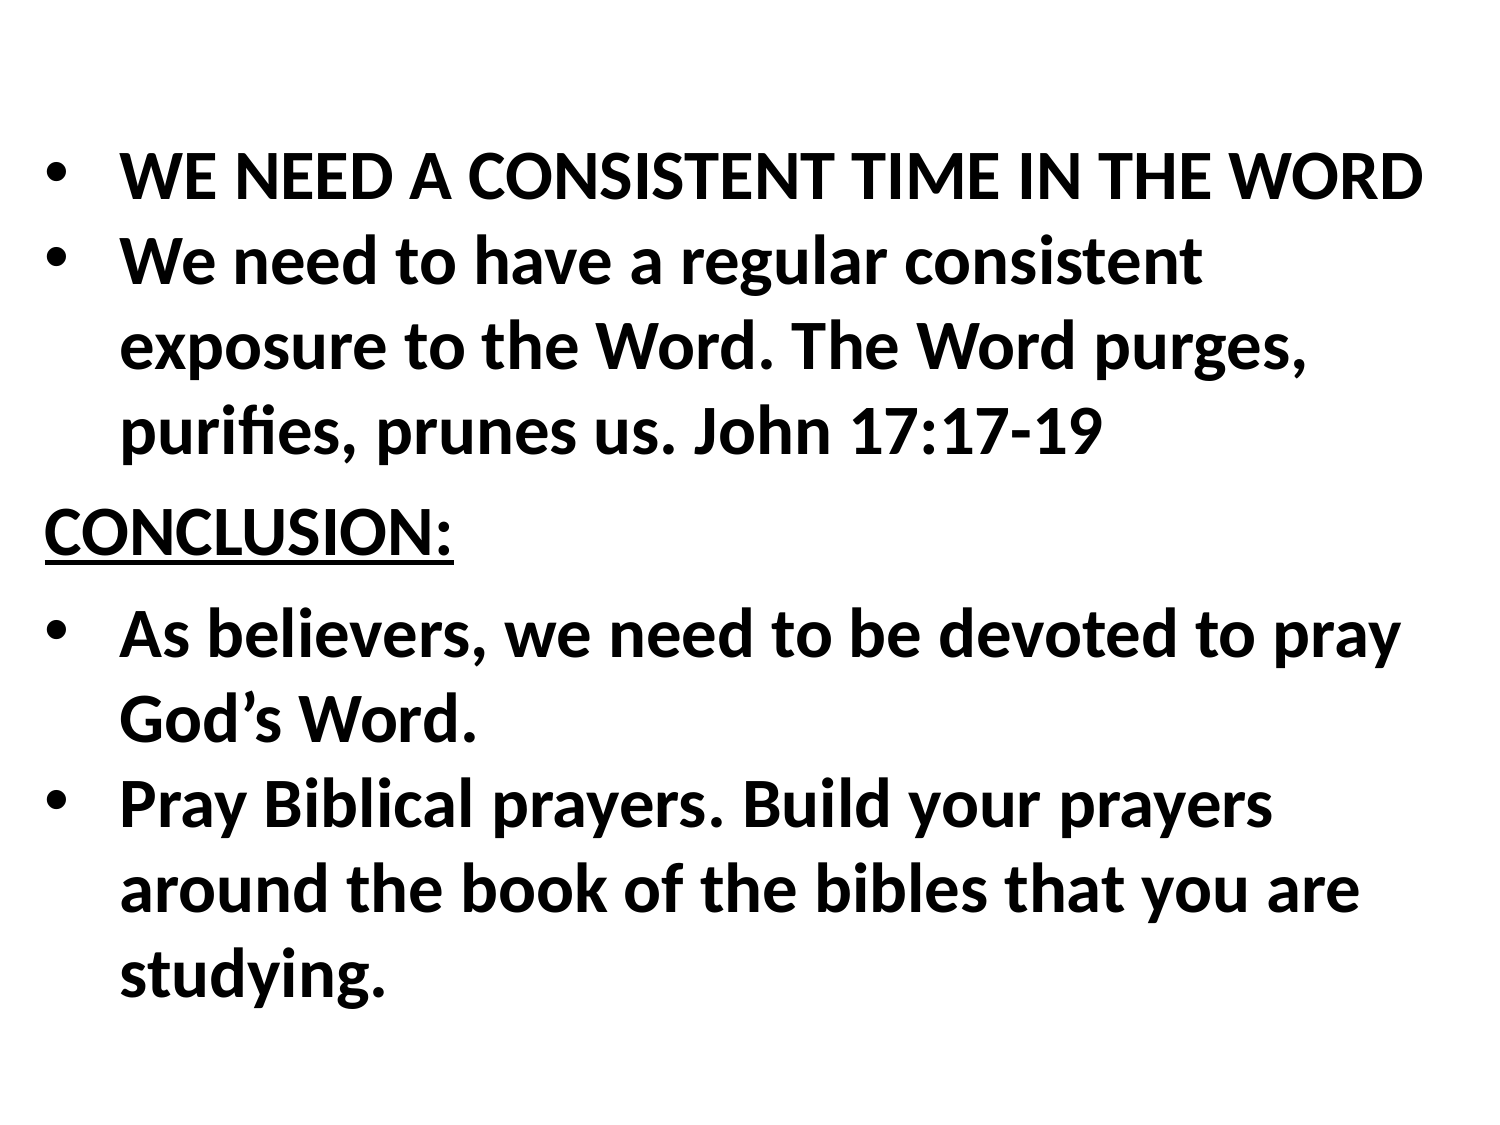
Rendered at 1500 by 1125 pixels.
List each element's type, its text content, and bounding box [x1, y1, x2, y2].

text_box WE NEED A CONSISTENT TIME IN THE WORD We need to have a regular consistent exposure to the Word. The Word purges, purifies, prunes us. John 17:17-19 CONCLUSION: As believers, we need to be devoted to pray God’s Word. Pray Biblical prayers. Build your prayers around the book of the bibles that you are studying. [29, 36, 1486, 1113]
